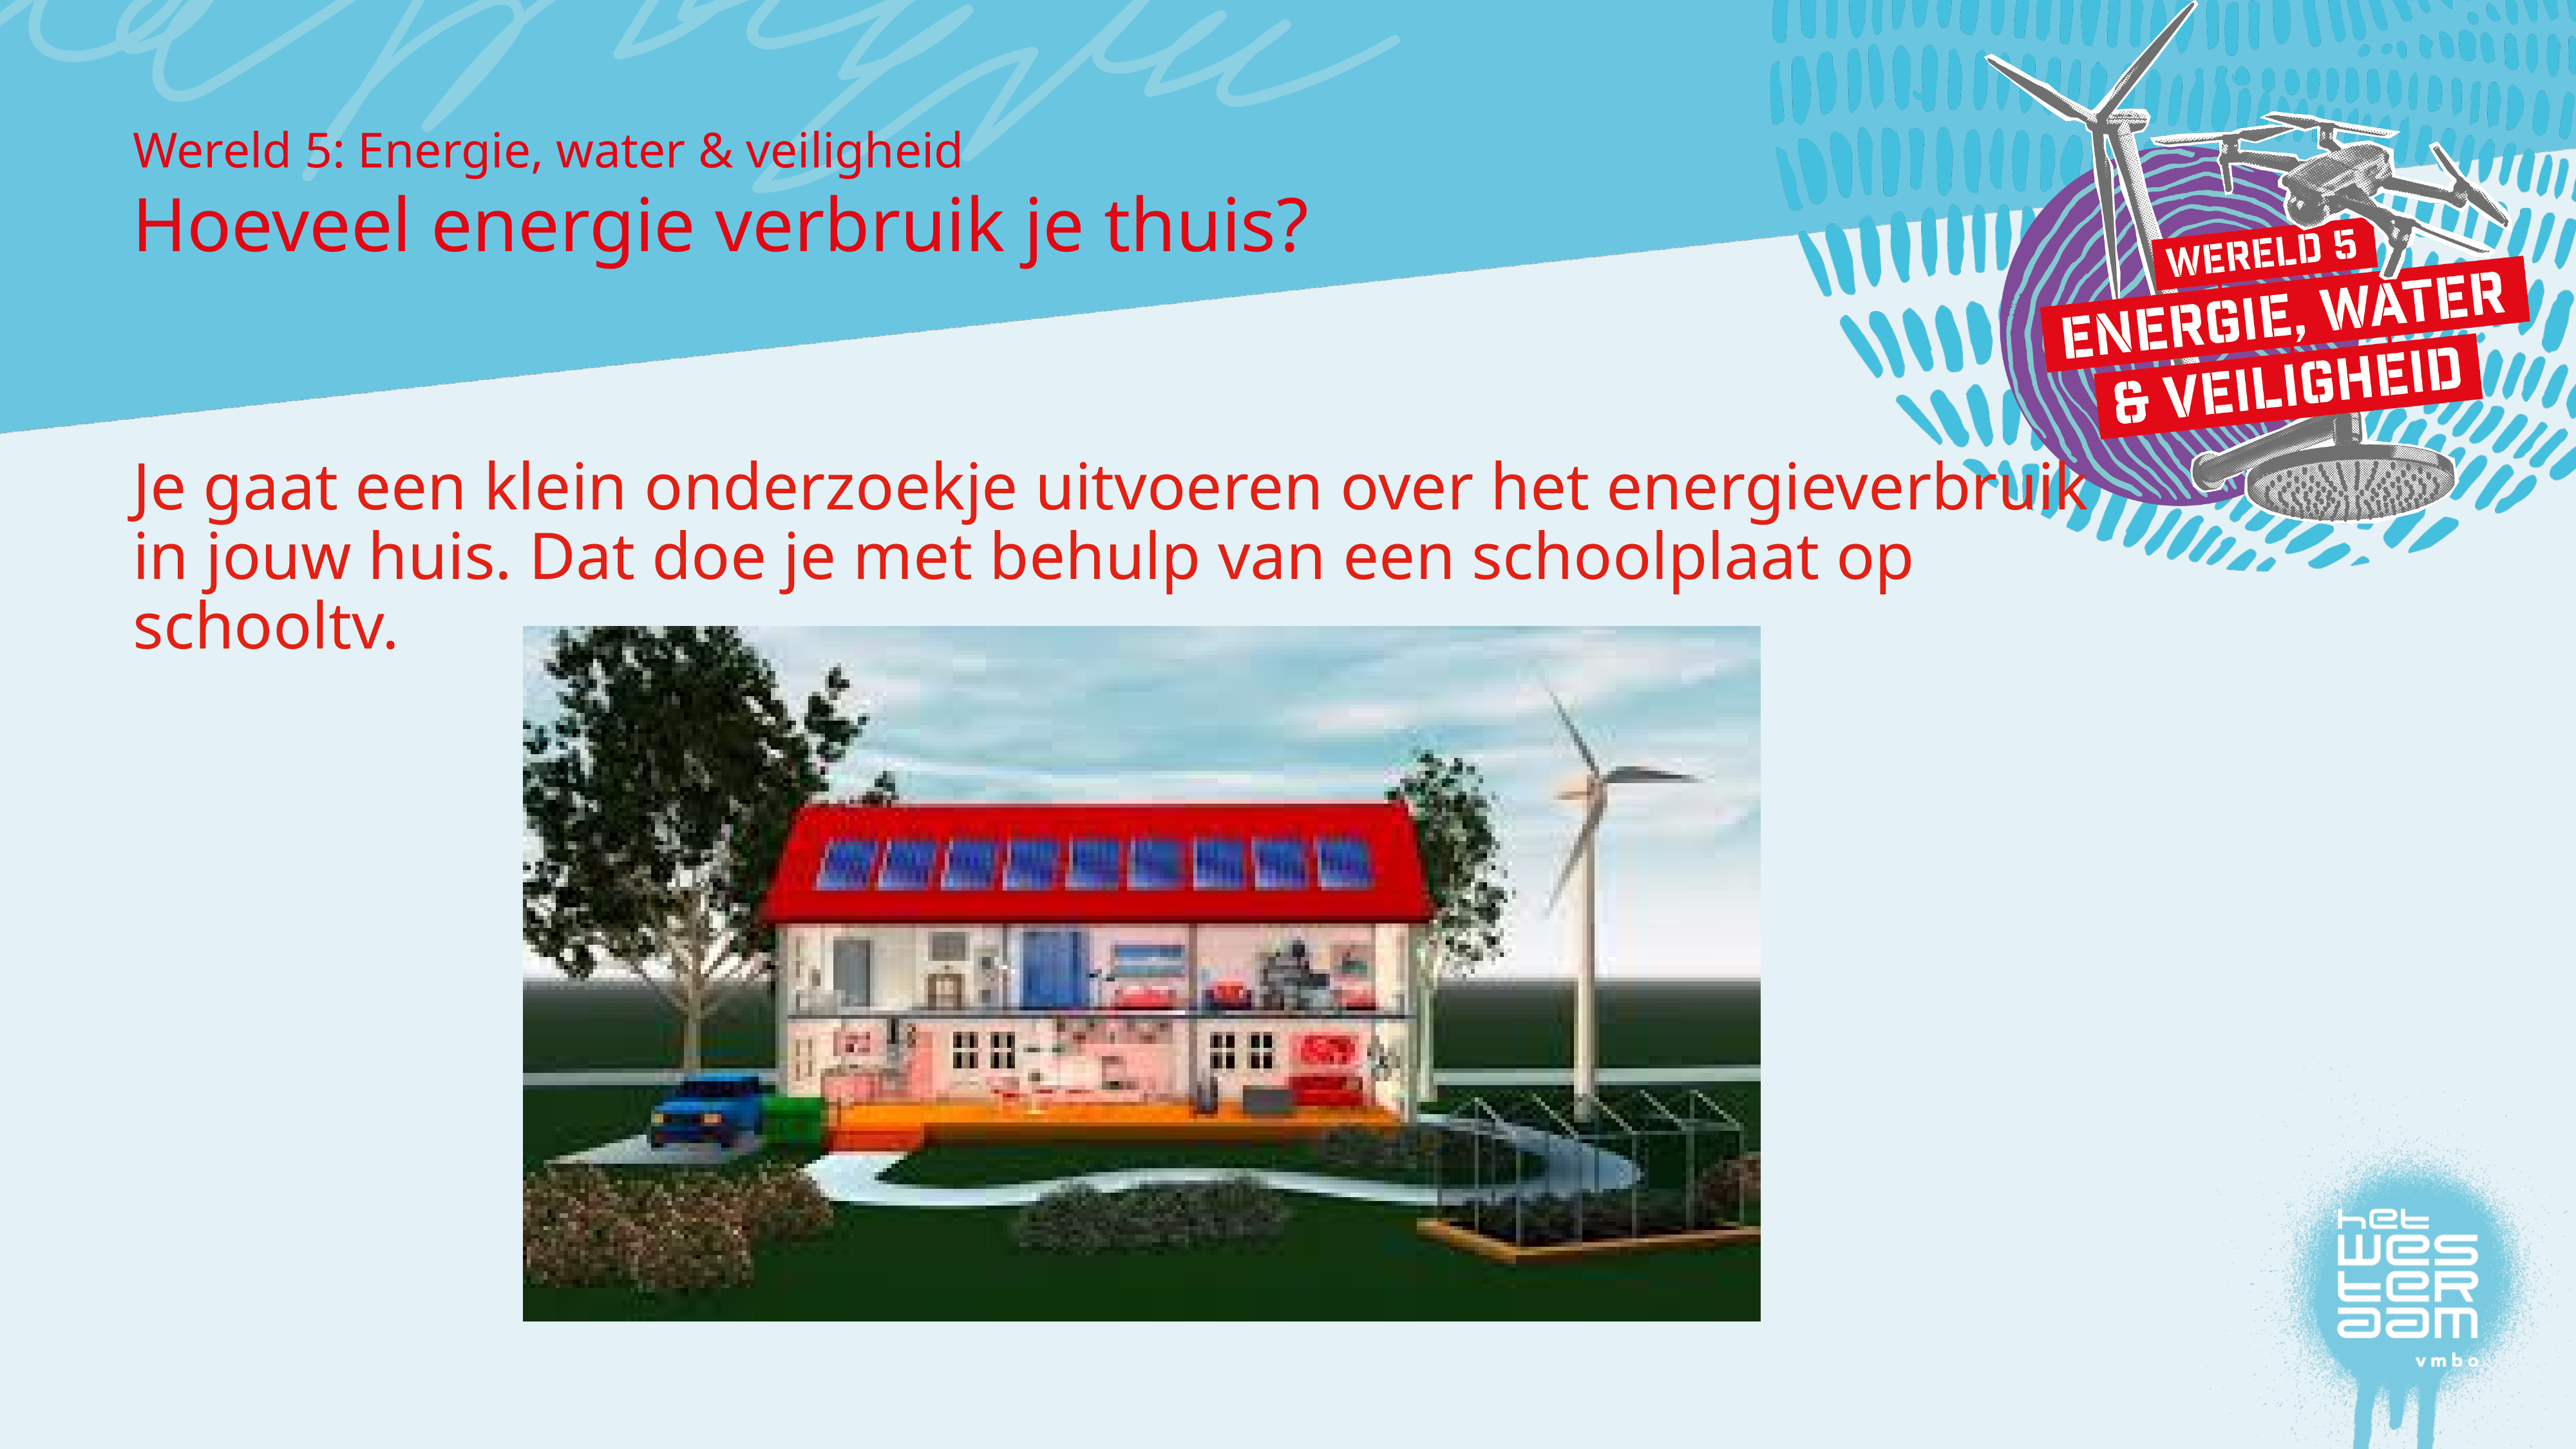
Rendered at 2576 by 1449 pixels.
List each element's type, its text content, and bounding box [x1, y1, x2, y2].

picture [2206, 1062, 2576, 1449]
picture [523, 625, 1761, 1321]
picture [0, 0, 2576, 572]
list Je gaat een klein onderzoekje uitvoeren over het energieverbruik in jouw huis. Dat doe je met behulp van een schoolplaat op schooltv. [127, 448, 2157, 1321]
